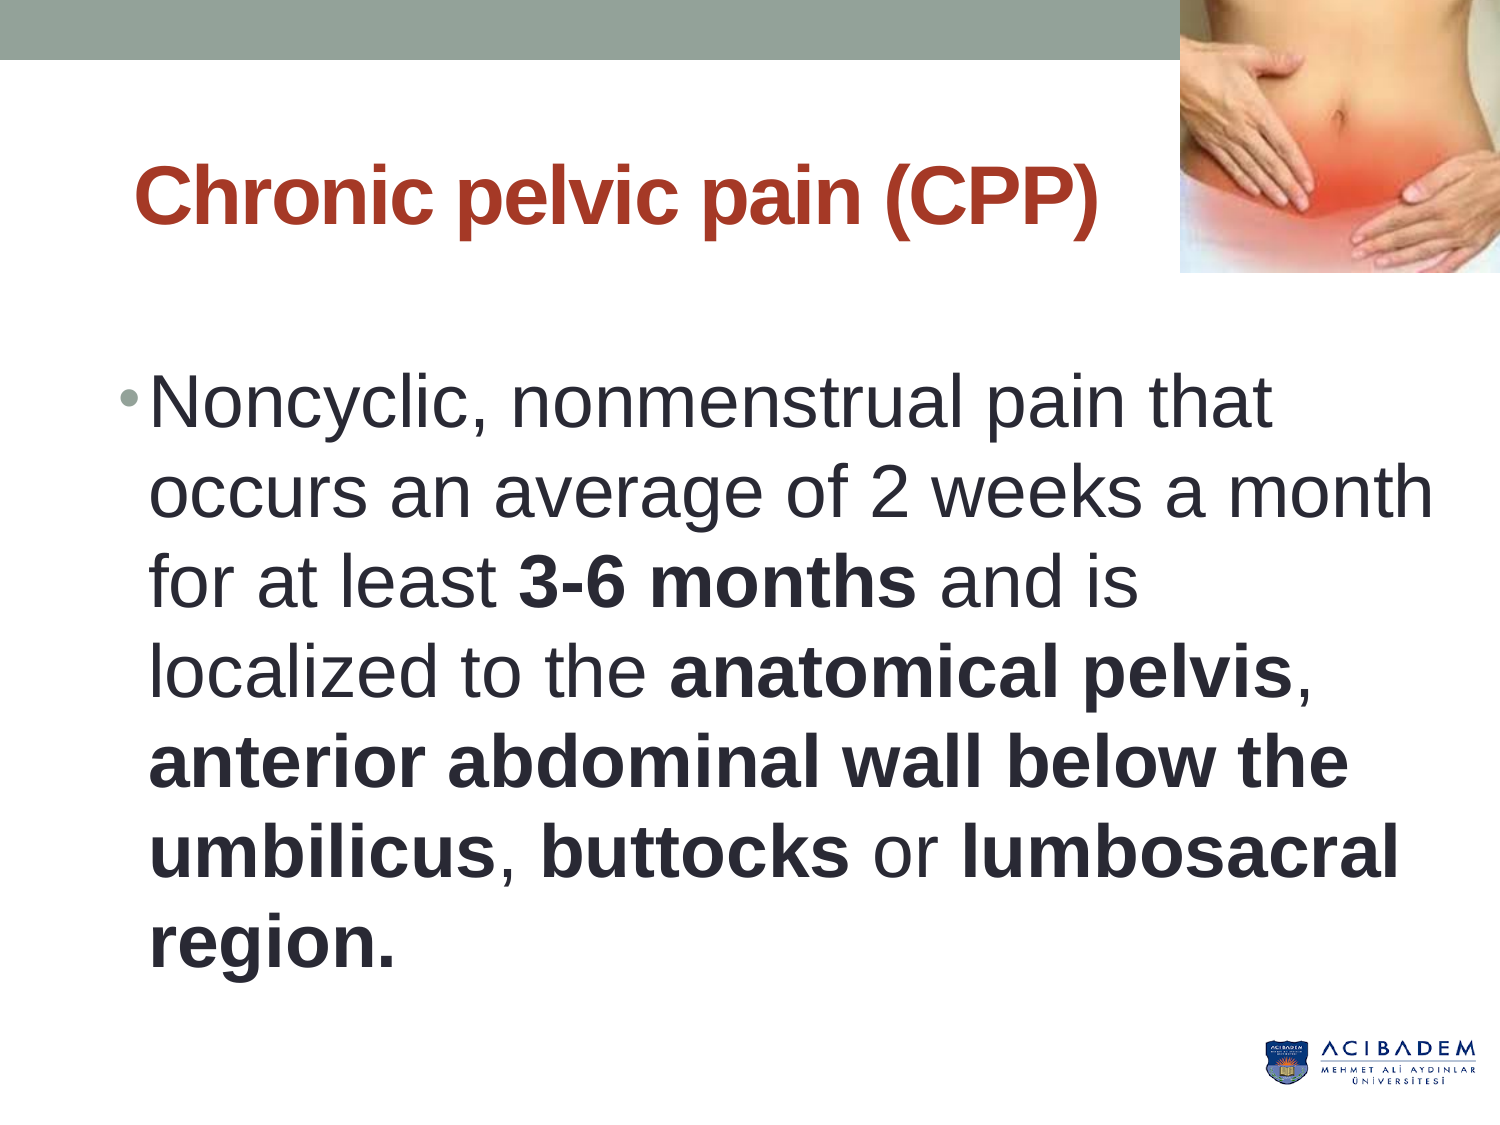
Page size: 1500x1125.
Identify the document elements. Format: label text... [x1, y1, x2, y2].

picture [1180, 0, 1500, 273]
picture [1247, 1015, 1500, 1125]
title Chronic pelvic pain (CPP) [118, 110, 1177, 273]
list Noncyclic, nonmenstrual pain that occurs an average of 2 weeks a month for at least 3-6 months and is localized to the anatomical pelvis, anterior abdominal wall below the umbilicus, buttocks or lumbosacral region. [103, 344, 1454, 1125]
